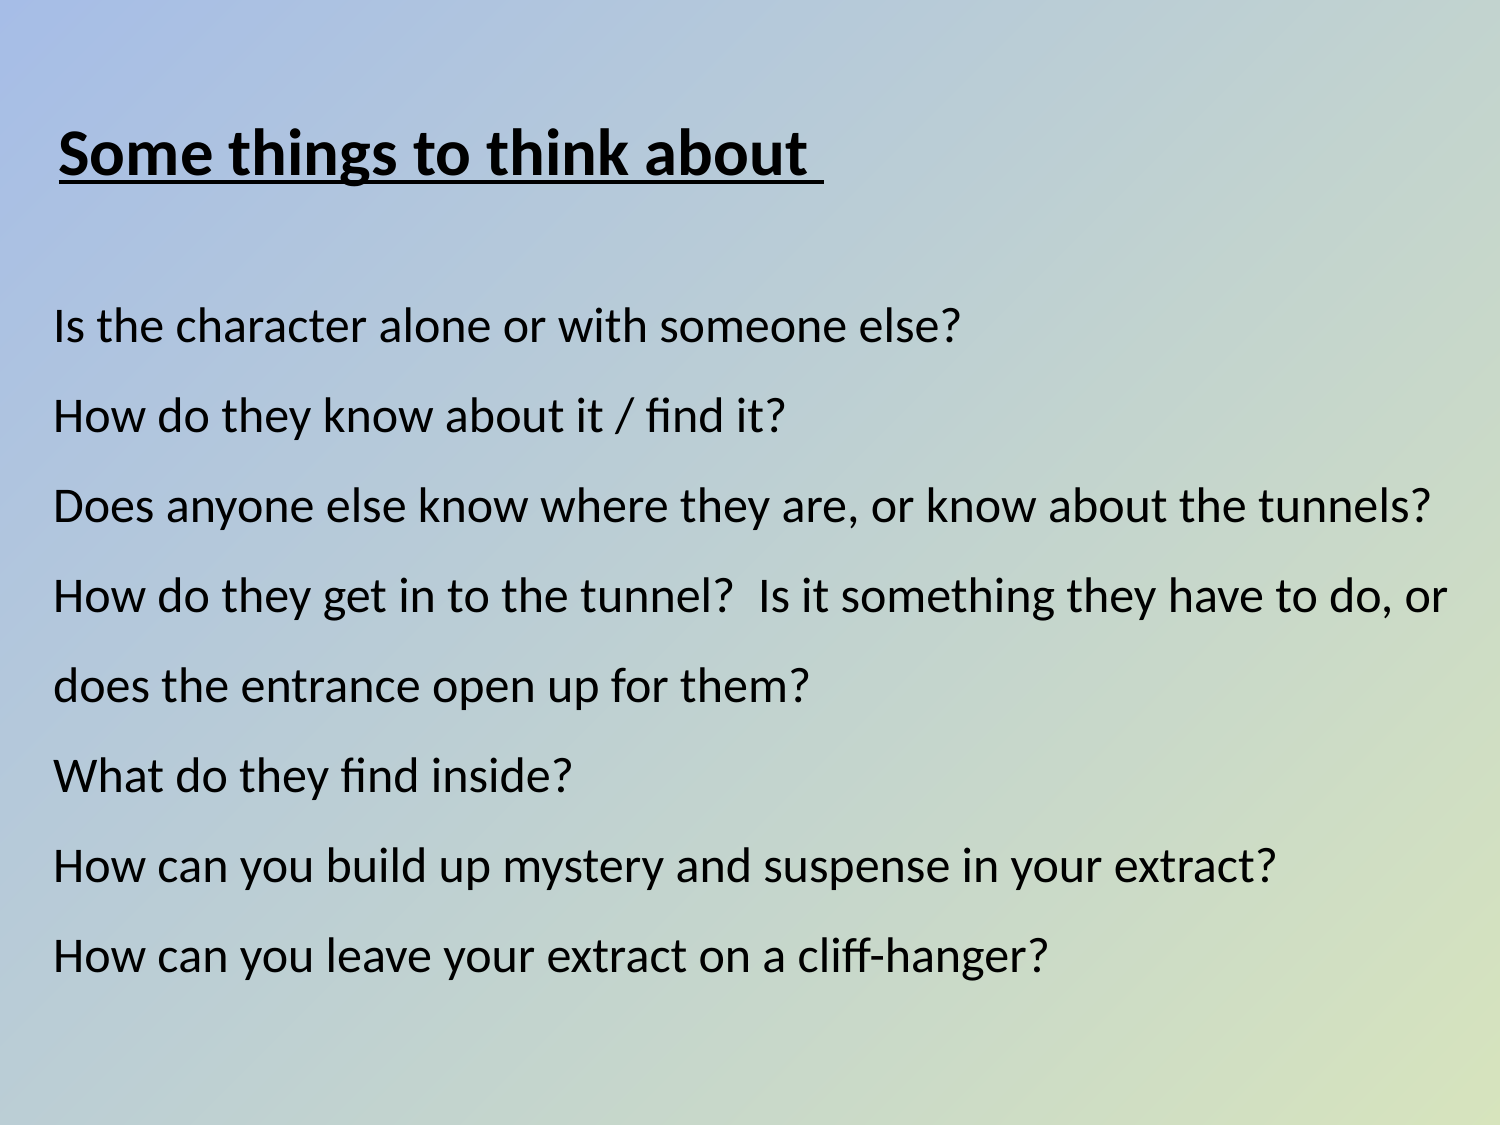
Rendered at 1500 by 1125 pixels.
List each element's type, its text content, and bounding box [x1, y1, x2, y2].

text_box Some things to think about [43, 101, 1025, 197]
text_box Is the character alone or with someone else? How do they know about it / find it? Does anyone else know where they are, or know about the tunnels? How do they get in to the tunnel? Is it something they have to do, or does the entrance open up for them? What do they find inside? How can you build up mystery and suspense in your extract? How can you leave your extract on a cliff-hanger? [38, 255, 1498, 991]
